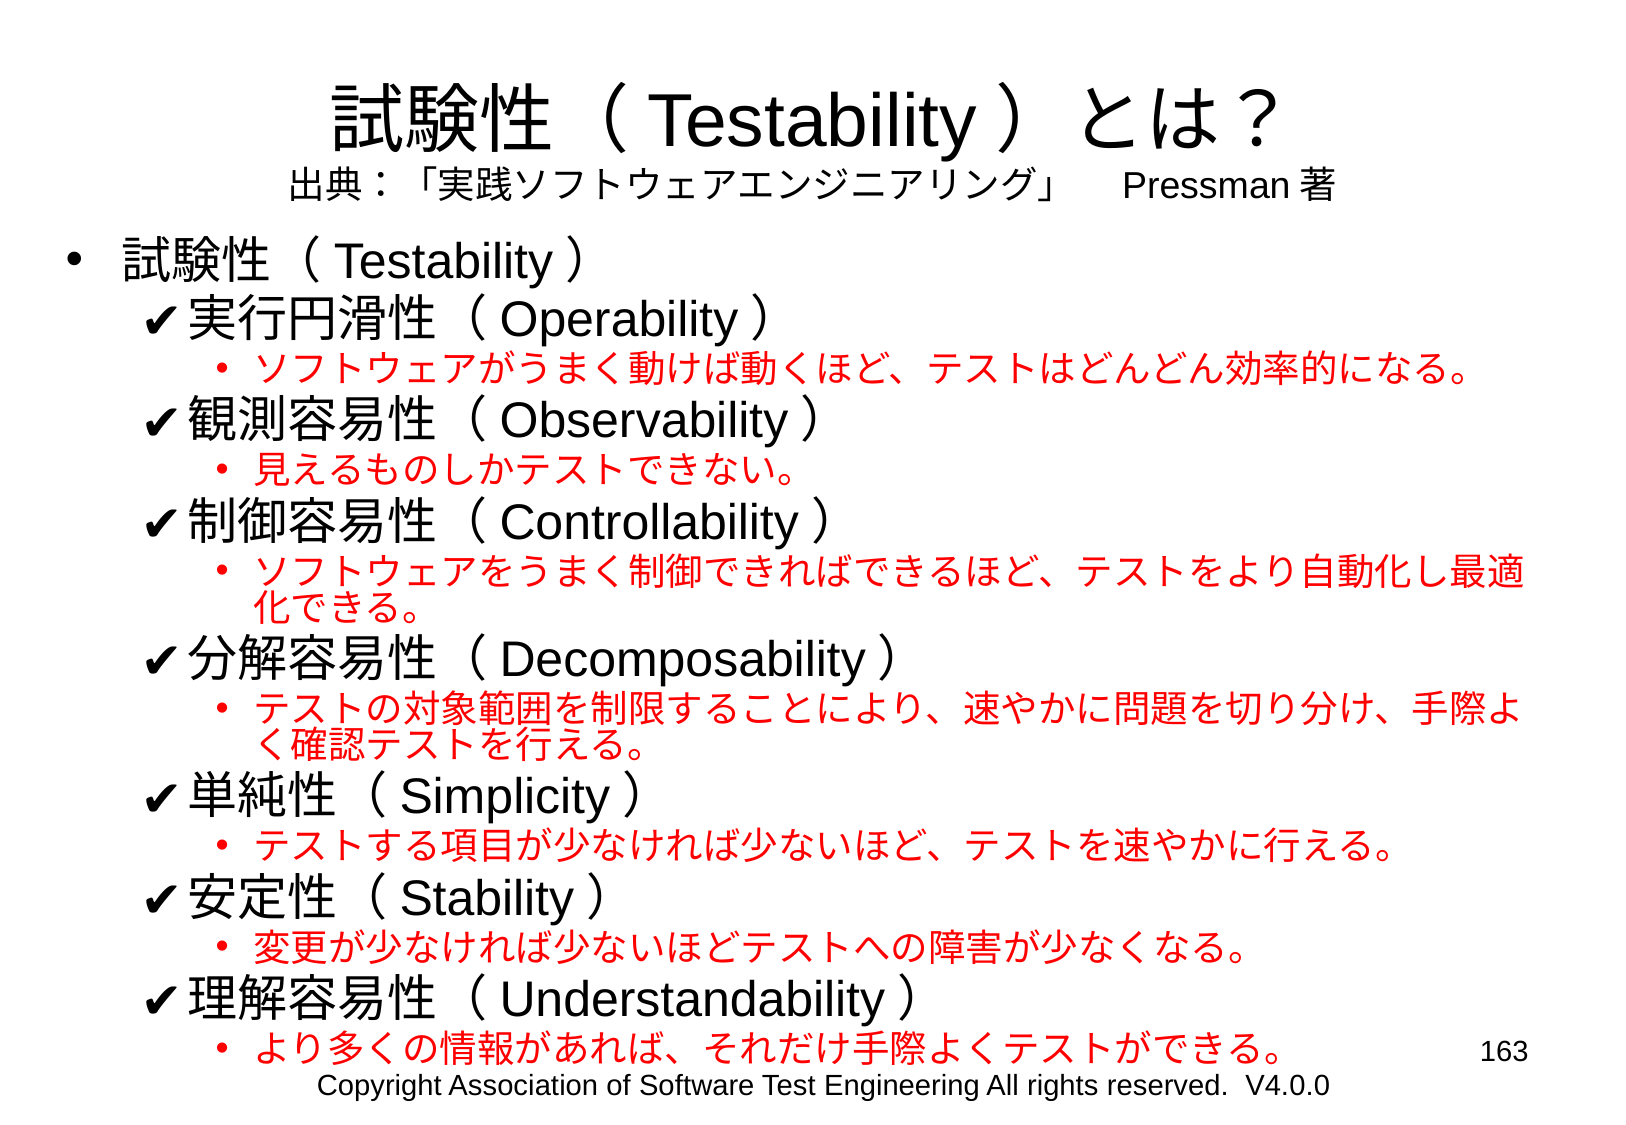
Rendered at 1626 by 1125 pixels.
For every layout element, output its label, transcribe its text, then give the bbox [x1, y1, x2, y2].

slide_number ‹#› [1164, 1024, 1544, 1103]
footer Copyright Association of Software Test Engineering All rights reserved. V4.0.0 [233, 1058, 1415, 1103]
title 試験性（Testability）とは？ 出典：「実践ソフトウェアエンジニアリング」 Pressman著 [81, 45, 1544, 232]
list 試験性（Testability） 実行円滑性（Operability） ソフトウェアがうまく動けば動くほど、テストはどんどん効率的になる。 観測容易性（Observability） 見えるものしかテストできない。 制御容易性（Controllability） ソフトウェアをうまく制御できればできるほど、テストをより自動化し最適化できる。 分解容易性（Decomposability） テストの対象範囲を制限することにより、速やかに問題を切り分け、手際よく確認テストを行える。 単純性（Simplicity） テストする項目が少なければ少ないほど、テストを速やかに行える。 安定性（Stability） 変更が少なければ少ないほどテストへの障害が少なくなる。 理解容易性（Understandability） より多くの情報があれば、それだけ手際よくテストができる。 [50, 232, 1575, 1001]
